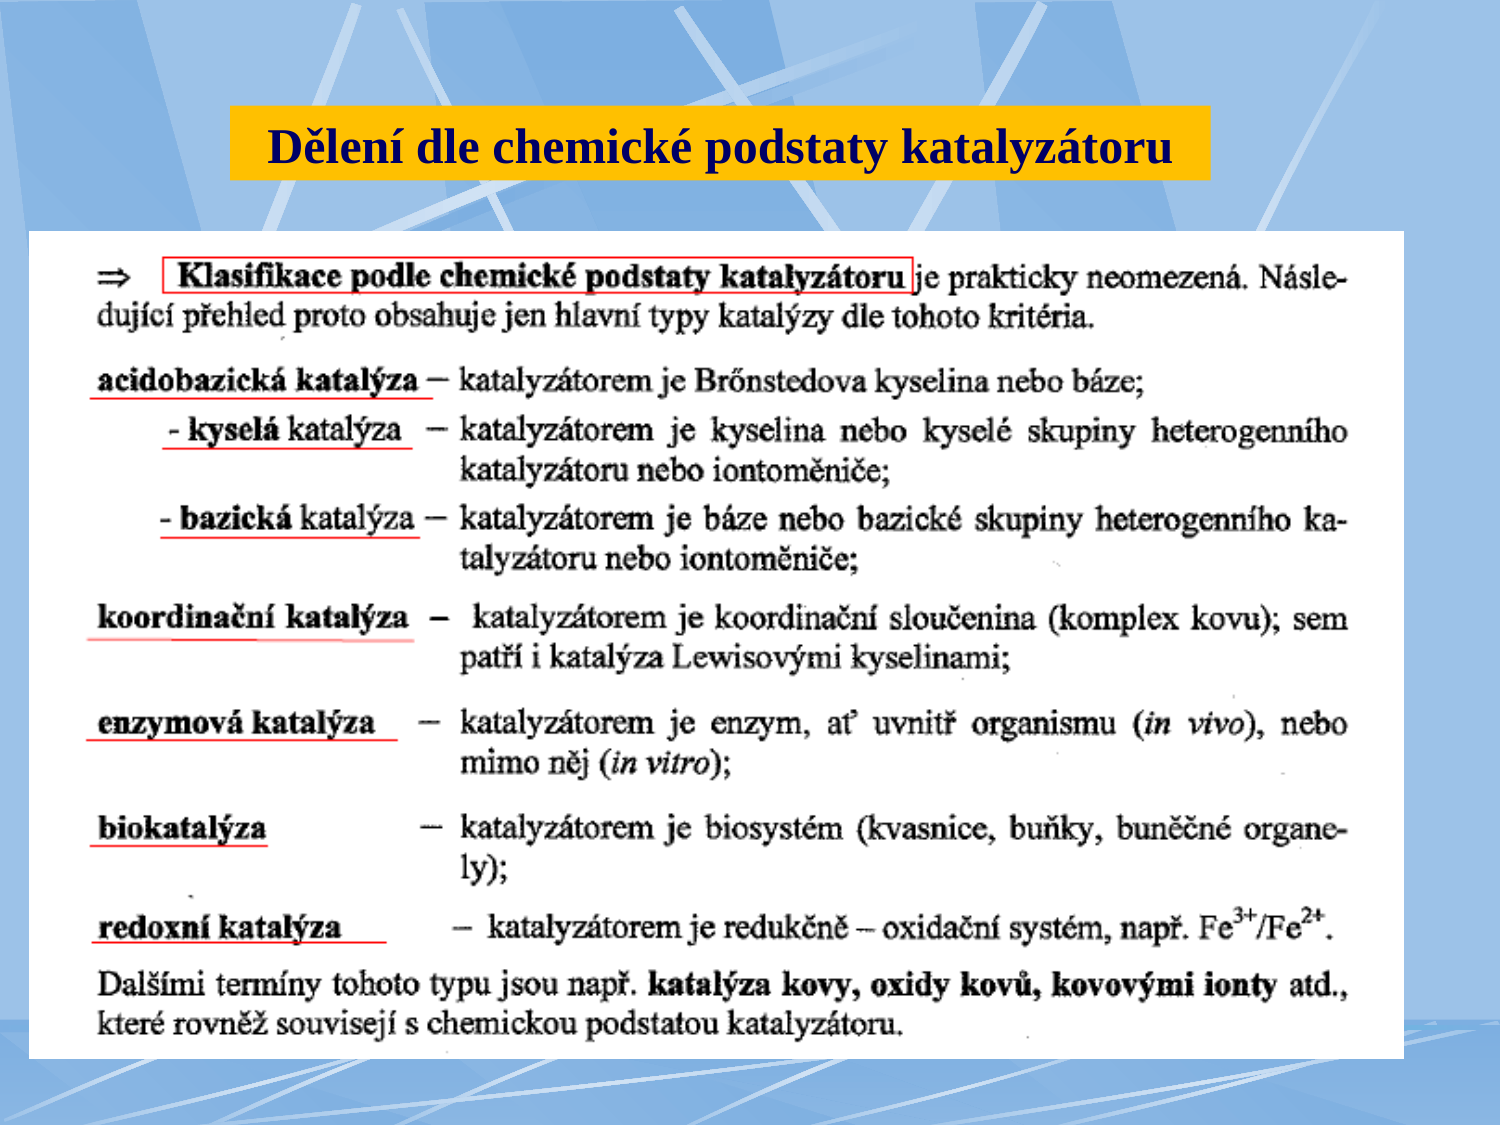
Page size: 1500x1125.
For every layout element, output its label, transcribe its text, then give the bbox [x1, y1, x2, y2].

text_box Dělení dle chemické podstaty katalyzátoru [230, 105, 1211, 181]
picture [29, 231, 1404, 1059]
